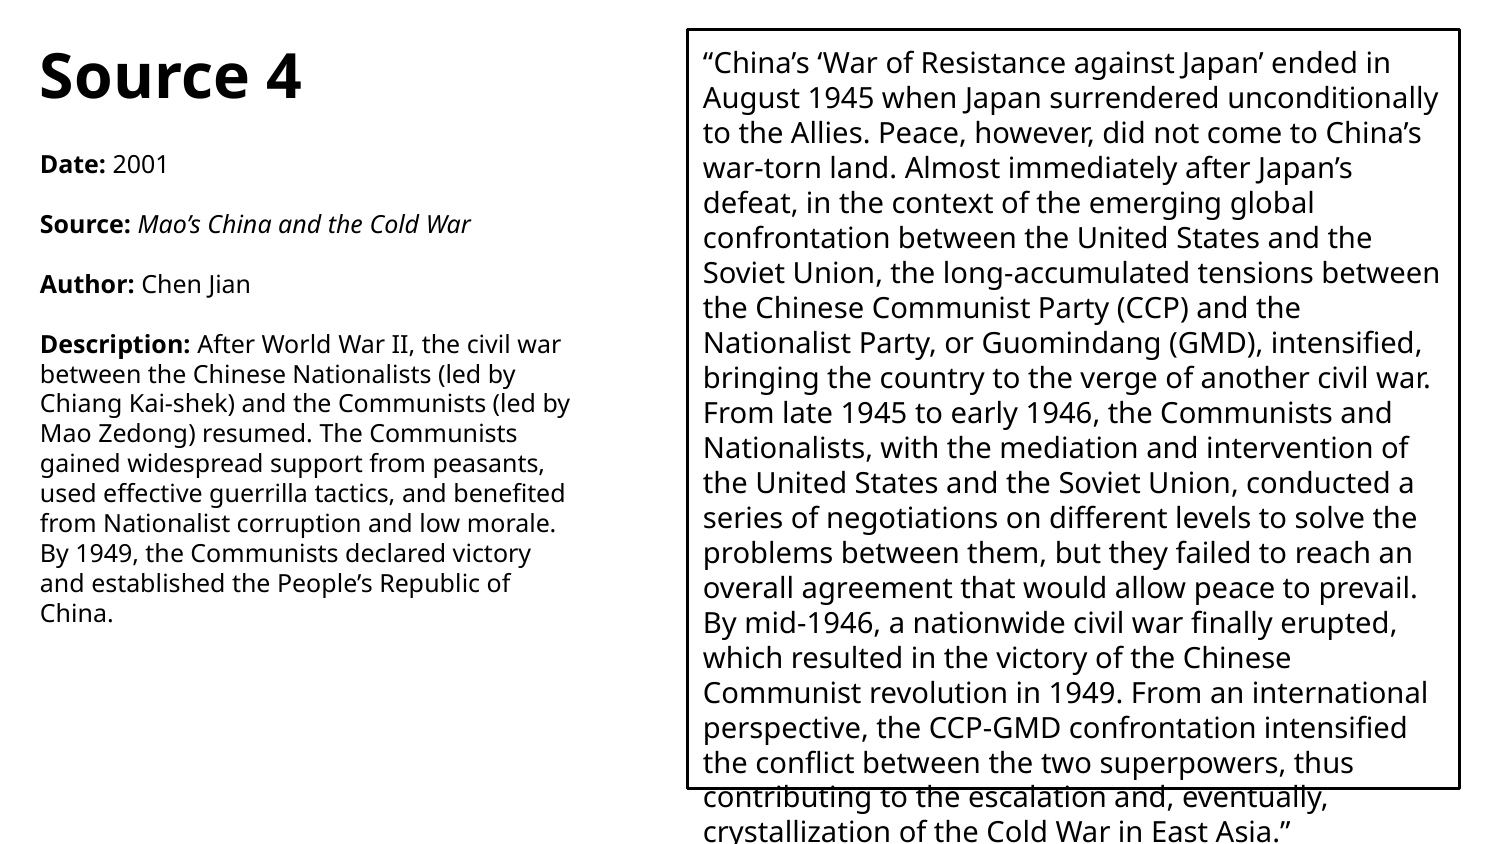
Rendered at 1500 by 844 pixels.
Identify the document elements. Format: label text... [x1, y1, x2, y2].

text_box “China’s ‘War of Resistance against Japan’ ended in August 1945 when Japan surrendered unconditionally to the Allies. Peace, however, did not come to China’s war-torn land. Almost immediately after Japan’s defeat, in the context of the emerging global confrontation between the United States and the Soviet Union, the long-accumulated tensions between the Chinese Communist Party (CCP) and the Nationalist Party, or Guomindang (GMD), intensified, bringing the country to the verge of another civil war. From late 1945 to early 1946, the Communists and Nationalists, with the mediation and intervention of the United States and the Soviet Union, conducted a series of negotiations on different levels to solve the problems between them, but they failed to reach an overall agreement that would allow peace to prevail. By mid-1946, a nationwide civil war finally erupted, which resulted in the victory of the Chinese Communist revolution in 1949. From an international perspective, the CCP-GMD confrontation intensified the conflict between the two superpowers, thus contributing to the escalation and, eventually, crystallization of the Cold War in East Asia.” [687, 29, 1460, 789]
text_box Source 4 Date: 2001 Source: Mao’s China and the Cold War Author: Chen Jian Description: After World War II, the civil war between the Chinese Nationalists (led by Chiang Kai-shek) and the Communists (led by Mao Zedong) resumed. The Communists gained widespread support from peasants, used effective guerrilla tactics, and benefited from Nationalist corruption and low morale. By 1949, the Communists declared victory and established the People’s Republic of China. [24, 21, 598, 749]
